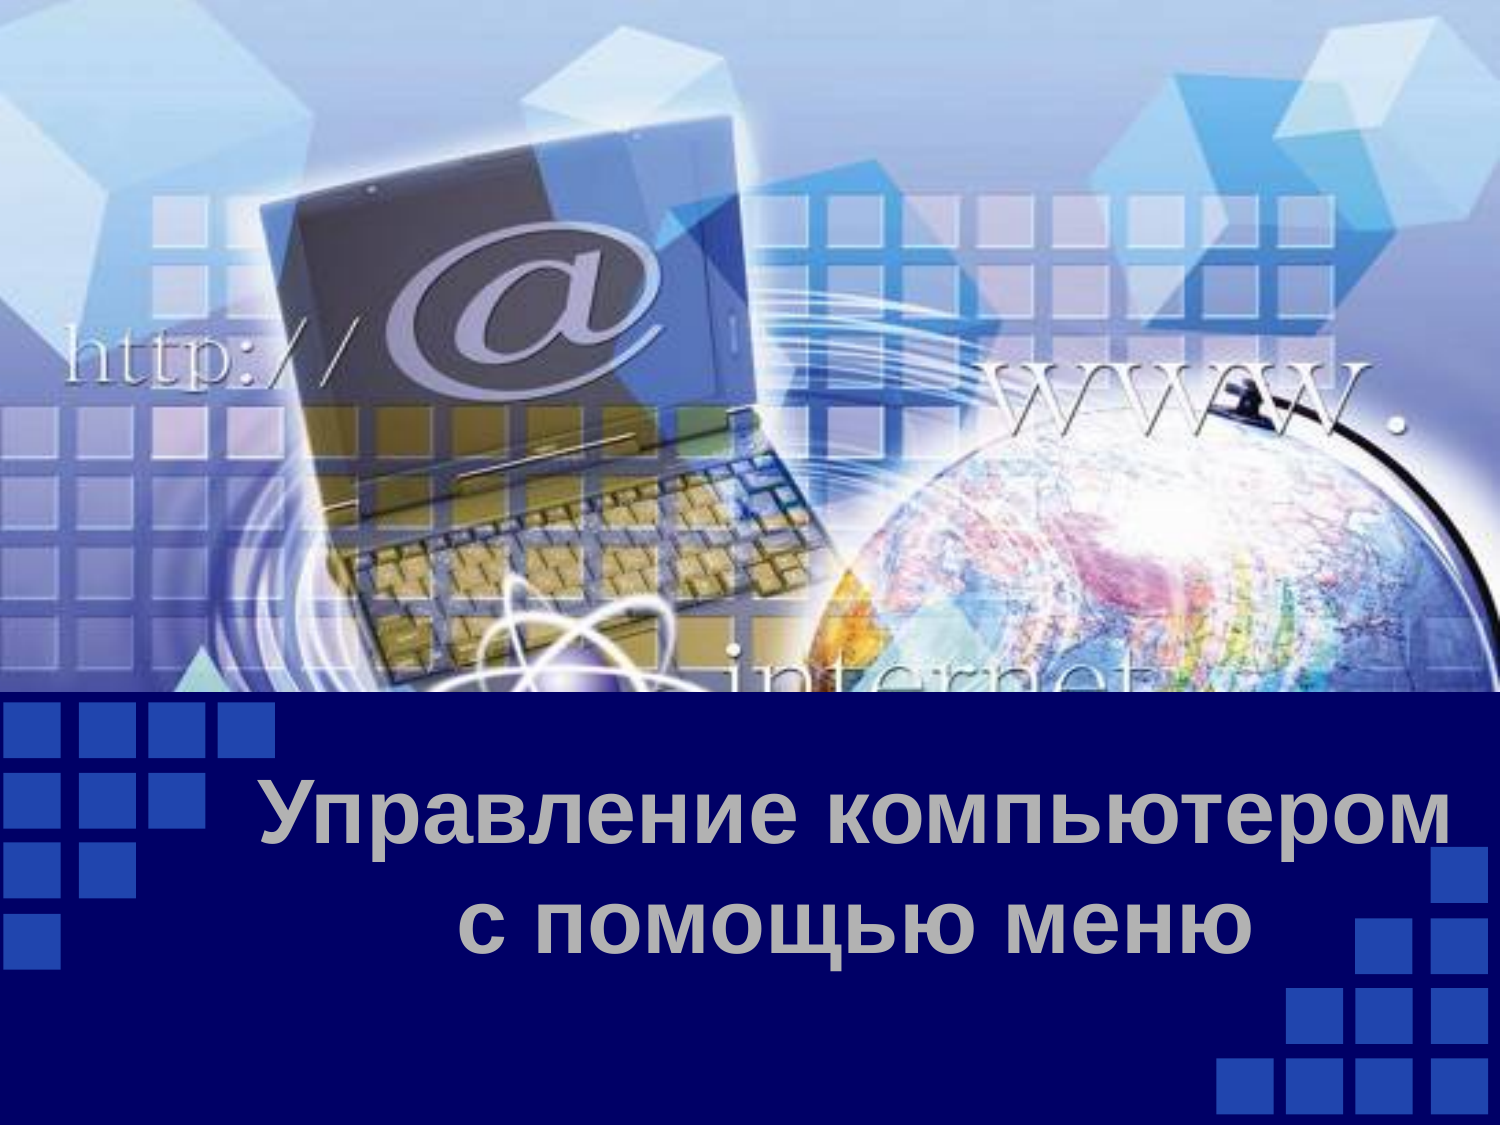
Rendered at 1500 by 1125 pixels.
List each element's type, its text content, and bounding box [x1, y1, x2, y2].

picture [0, 0, 1500, 692]
title Управление компьютером с помощью меню [211, 711, 1500, 1012]
